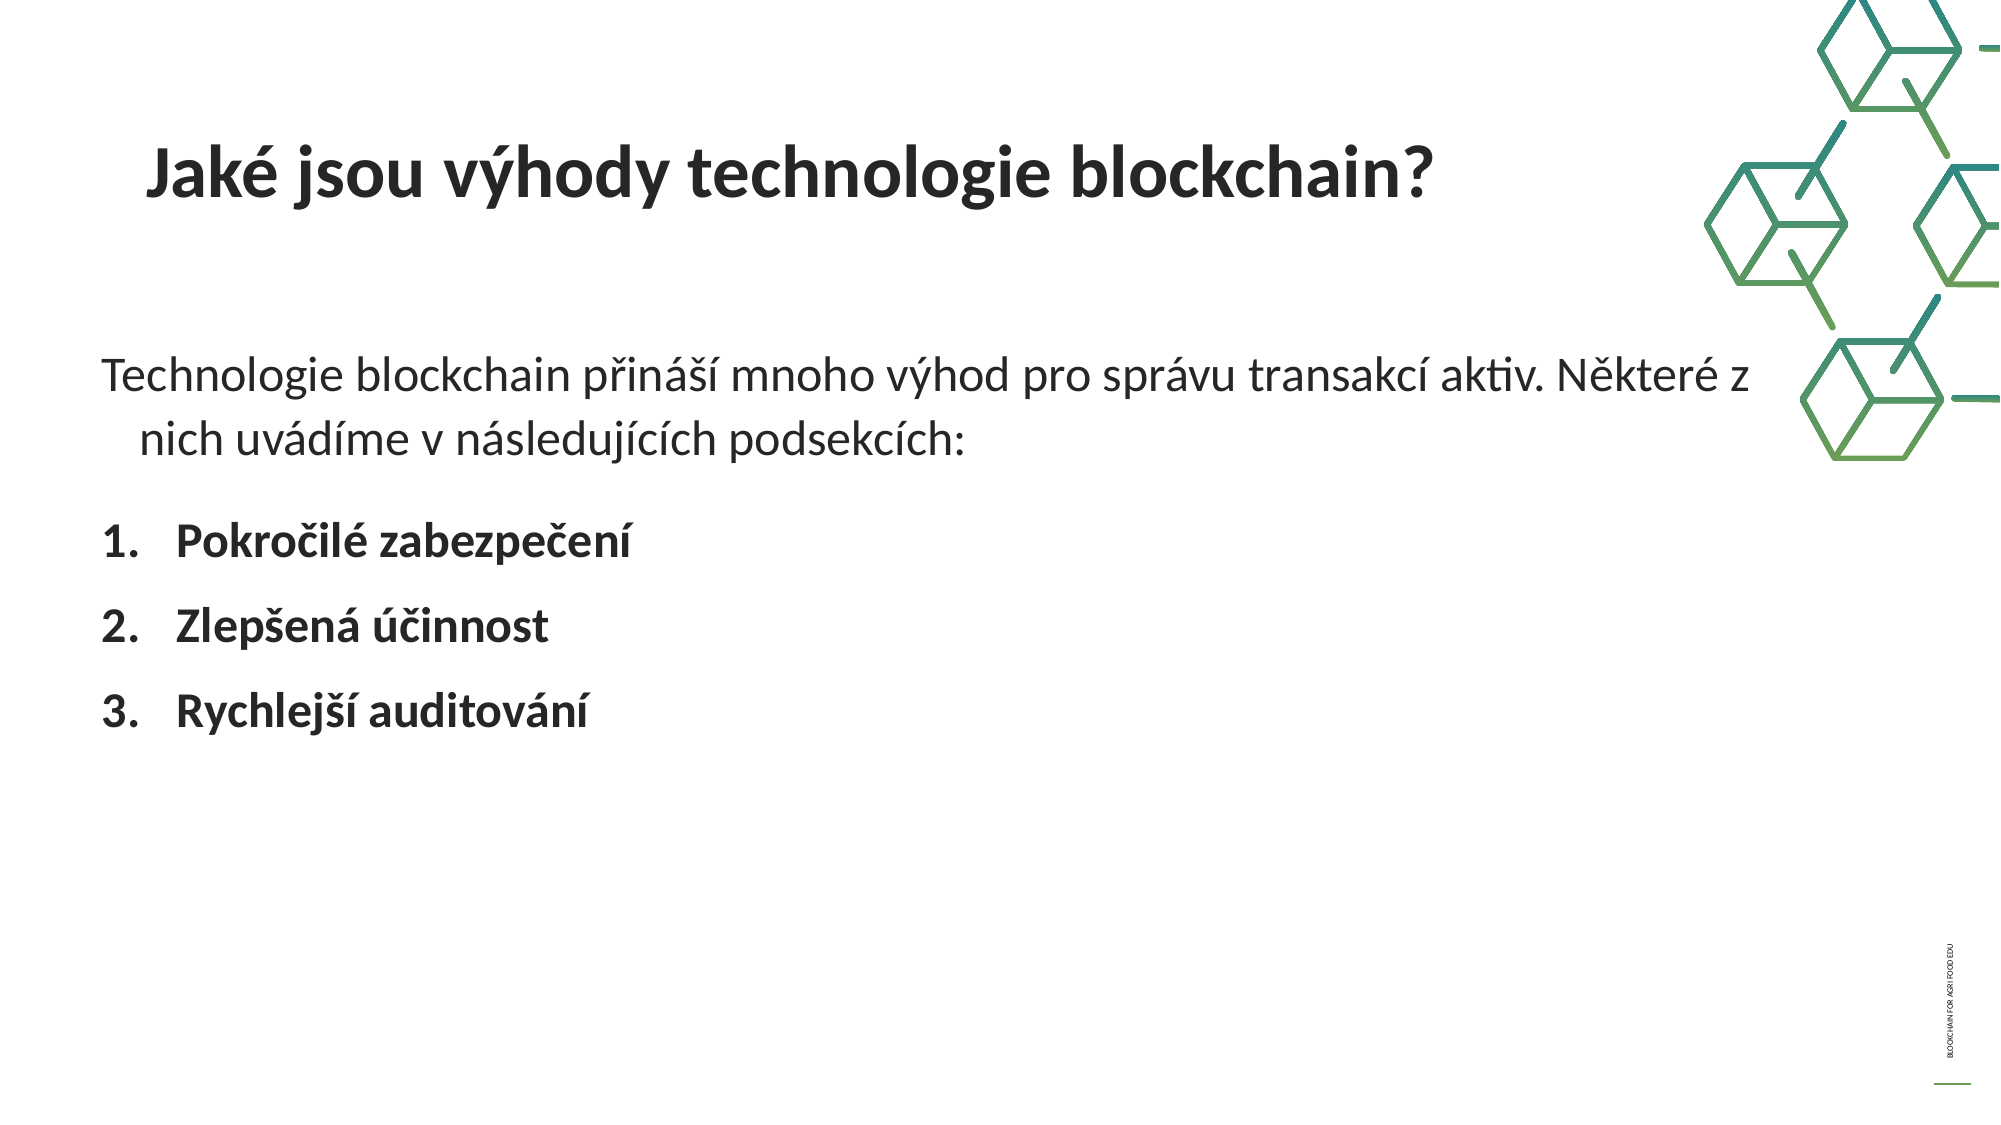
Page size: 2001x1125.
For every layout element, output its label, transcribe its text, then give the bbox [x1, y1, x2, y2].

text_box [1703, 0, 2000, 462]
list Technologie blockchain přináší mnoho výhod pro správu transakcí aktiv. Některé z nich uvádíme v následujících podsekcích: Pokročilé zabezpečení Zlepšená účinnost Rychlejší auditování [86, 329, 1825, 1100]
list Jaké jsou výhody technologie blockchain? [130, 124, 1698, 337]
